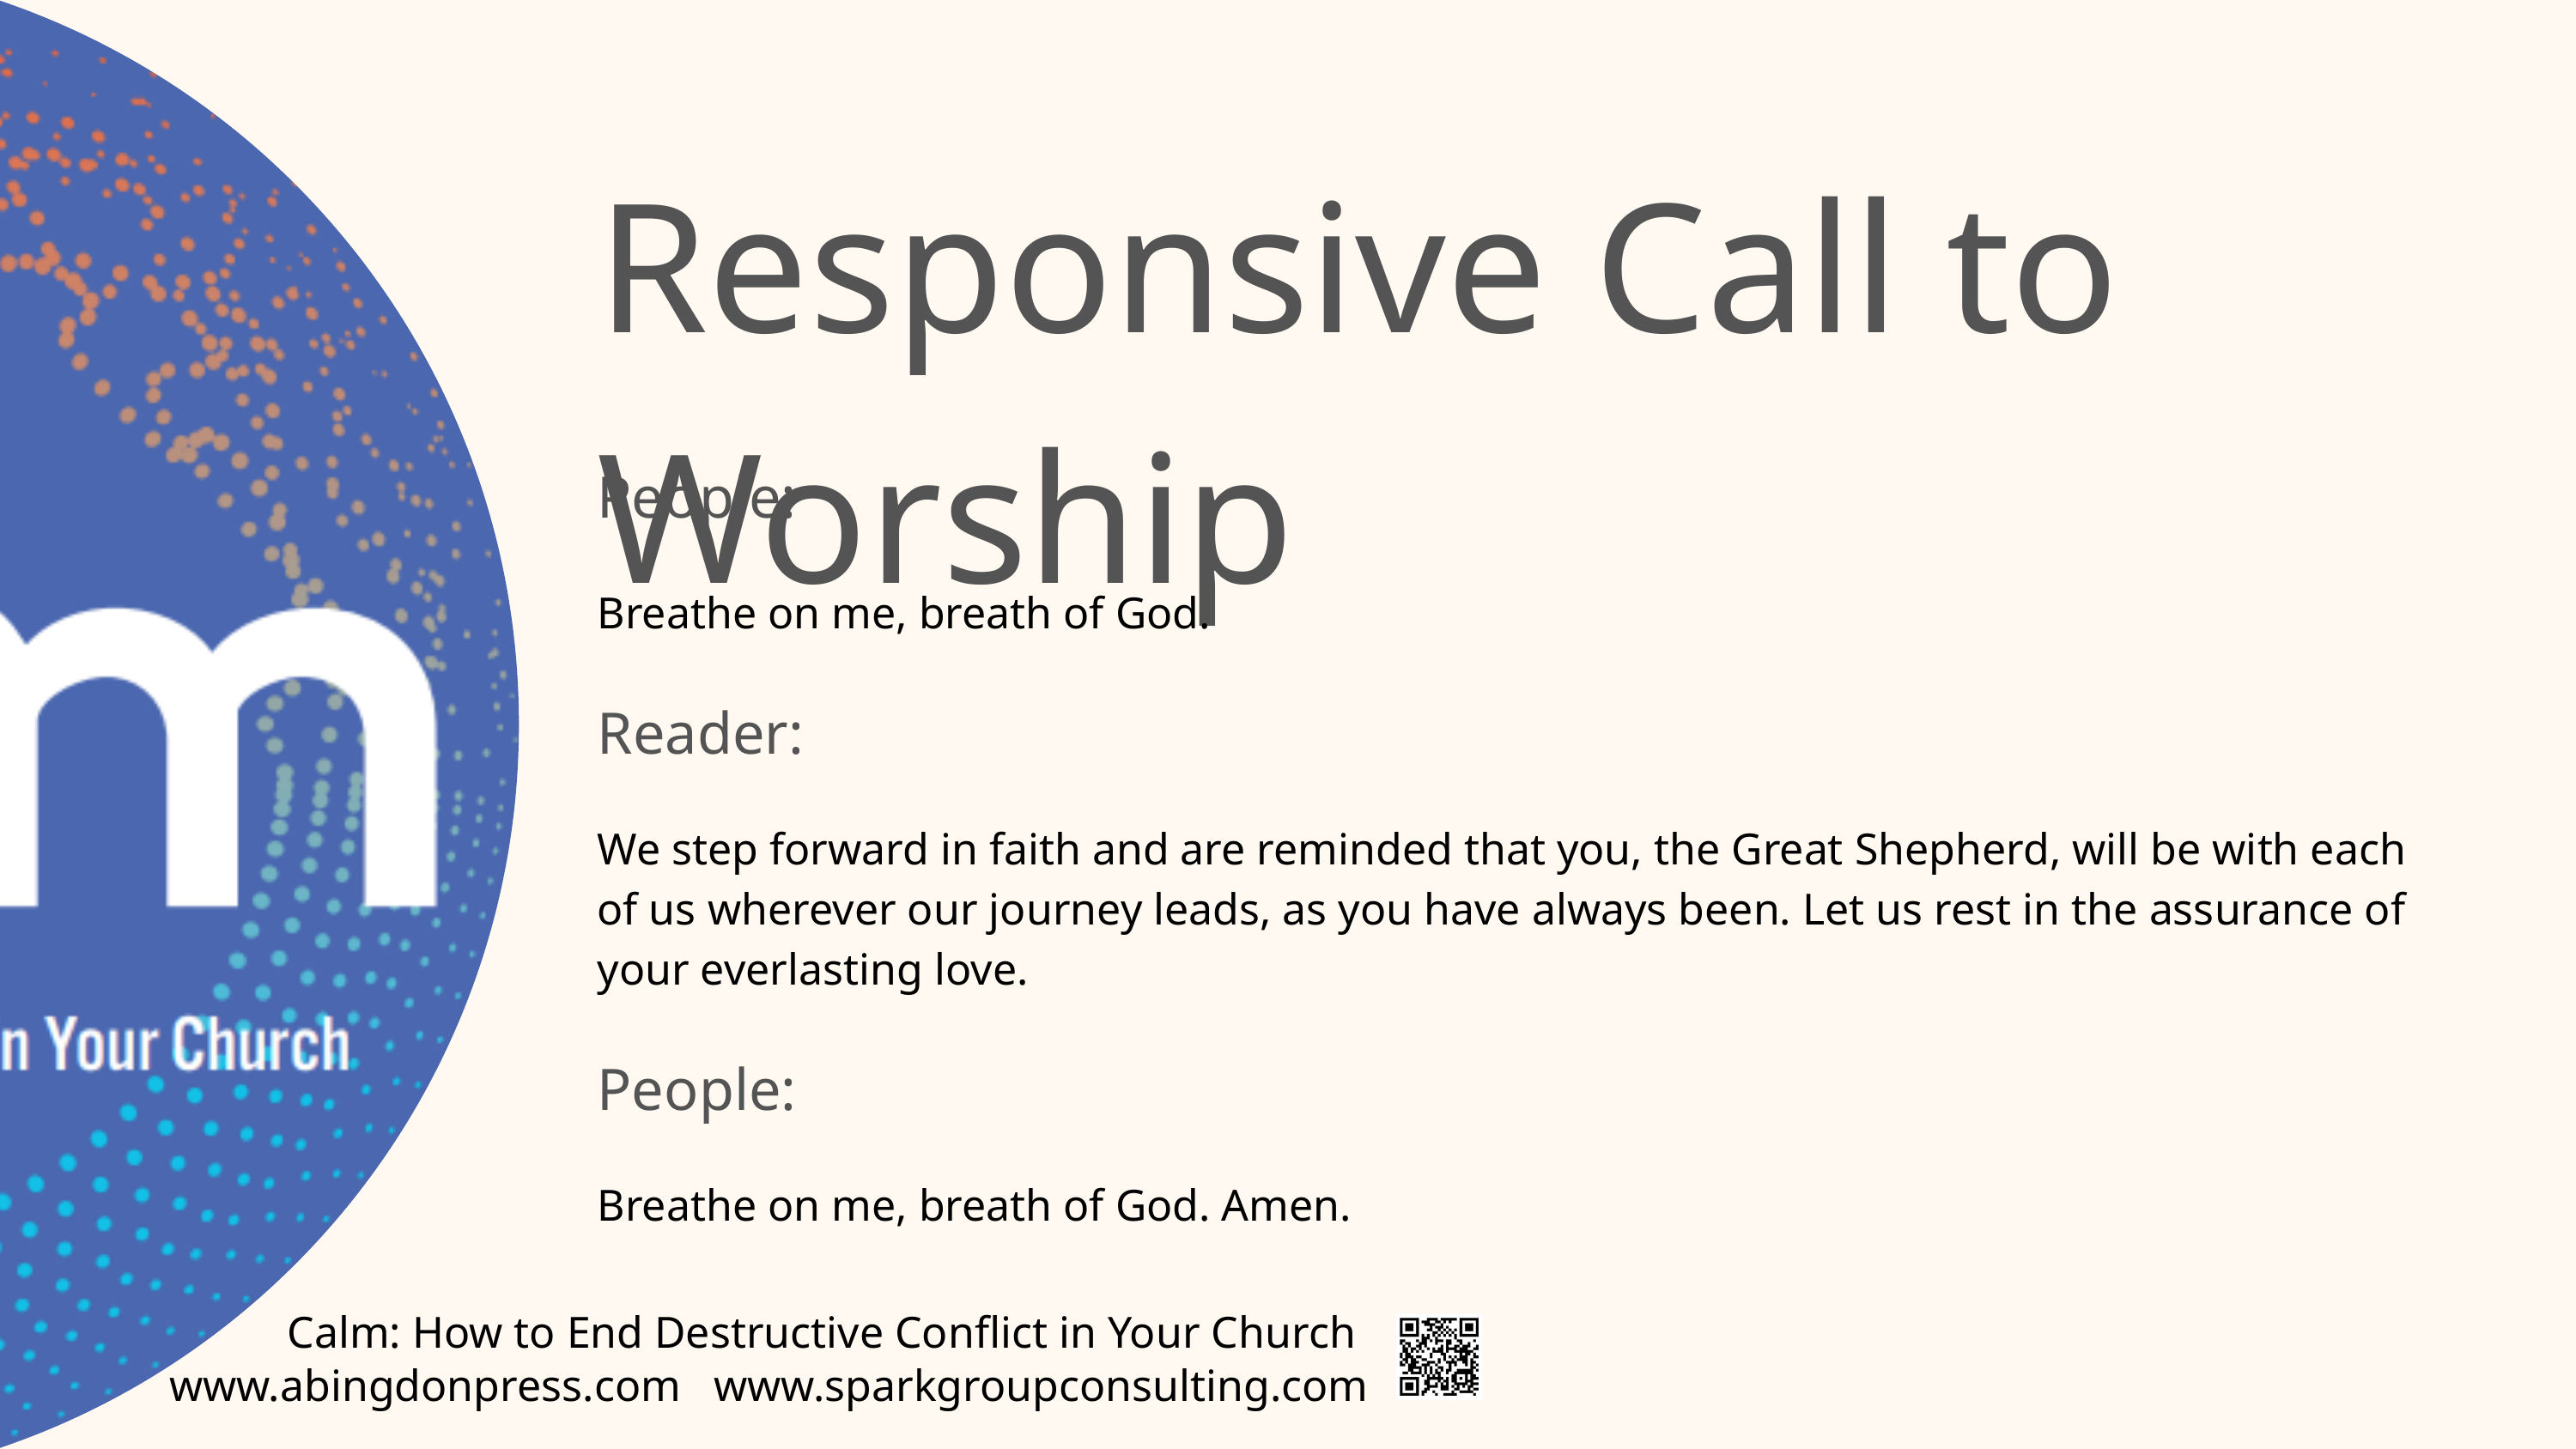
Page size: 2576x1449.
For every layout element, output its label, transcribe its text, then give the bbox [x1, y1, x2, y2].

text_box Calm: How to End Destructive Conflict in Your Church [524, 1296, 1475, 1357]
text_box Breathe on me, breath of God. [597, 577, 2039, 638]
text_box Responsive Call to Worship [597, 118, 2522, 619]
text_box www.abingdonpress.com [524, 1357, 714, 1410]
text_box www.sparkgroupconsulting.com [714, 1357, 1418, 1410]
text_box [1418, 1313, 1483, 1400]
text_box Breathe on me, breath of God. Amen. [597, 1169, 2039, 1230]
text_box We step forward in faith and are reminded that you, the Great Shepherd, will be with each of us wherever our journey leads, as you have always been. Let us rest in the assurance of your everlasting love. [597, 814, 2432, 994]
text_box People: [597, 1041, 1606, 1122]
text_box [0, 0, 519, 1449]
text_box People: [597, 449, 1606, 530]
text_box Reader: [597, 685, 1606, 767]
